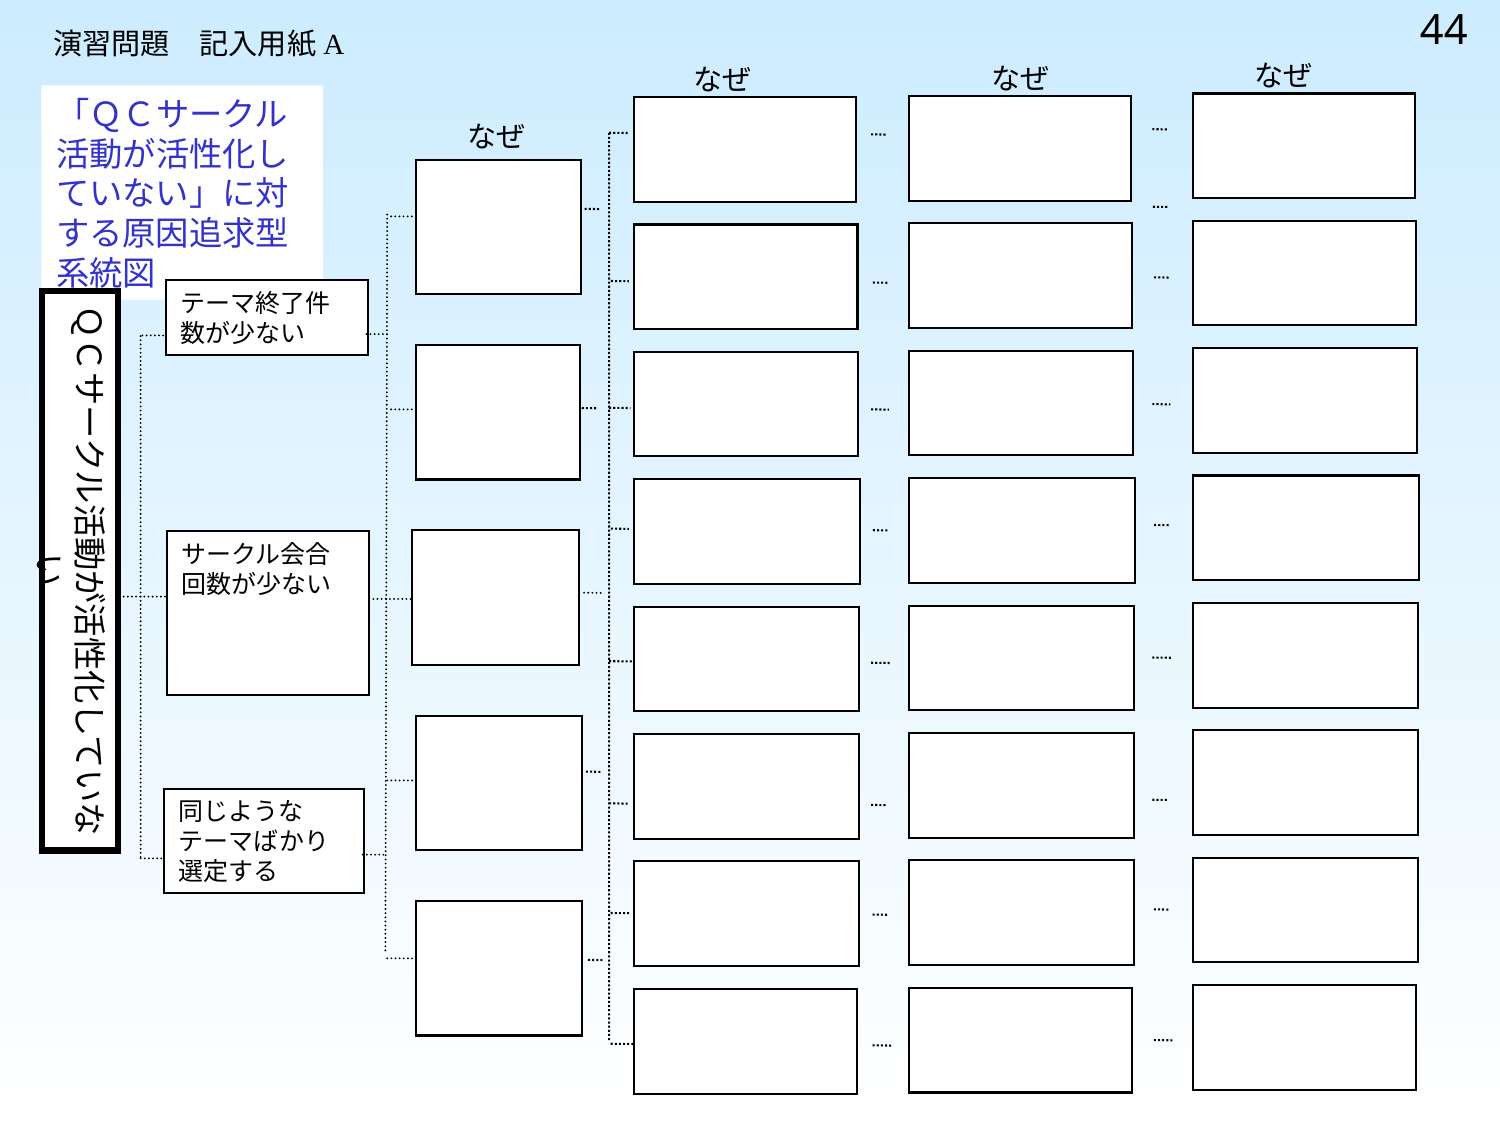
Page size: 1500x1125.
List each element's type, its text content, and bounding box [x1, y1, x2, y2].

text_box 演習問題 記入用紙A [0, 18, 408, 68]
text_box [634, 861, 860, 966]
text_box 44 [1382, 0, 1500, 61]
text_box [909, 733, 1134, 838]
text_box [412, 530, 580, 665]
text_box [1192, 220, 1417, 326]
text_box [1192, 348, 1417, 453]
text_box [634, 224, 858, 329]
text_box [634, 989, 858, 1094]
text_box [909, 223, 1133, 328]
text_box [634, 97, 856, 202]
text_box [416, 159, 581, 295]
text_box [1192, 985, 1416, 1090]
text_box [416, 715, 582, 851]
text_box [634, 734, 860, 839]
text_box [909, 478, 1136, 583]
text_box [1192, 93, 1415, 199]
text_box ＱＣサークル活動が活性化していない [41, 290, 119, 851]
text_box サークル会合回数が少ない [166, 530, 369, 696]
text_box [909, 987, 1132, 1093]
text_box [415, 345, 580, 480]
text_box なぜ [452, 111, 551, 162]
text_box [634, 351, 858, 457]
text_box [909, 605, 1134, 711]
text_box [416, 901, 582, 1036]
text_box [909, 96, 1131, 201]
text_box [1192, 730, 1418, 835]
text_box [634, 479, 861, 584]
text_box 「ＱＣサークル活動が活性化していない」に対する原因追求型系統図 [41, 85, 323, 300]
text_box テーマ終了件数が少ない [166, 280, 368, 355]
text_box [1192, 857, 1418, 963]
text_box [909, 860, 1134, 965]
text_box [909, 350, 1133, 456]
text_box なぜ [678, 53, 790, 104]
text_box なぜ [1240, 50, 1380, 93]
text_box 同じようなテーマばかり選定する [164, 788, 365, 894]
text_box [1192, 603, 1418, 708]
text_box [634, 606, 860, 712]
text_box [1192, 475, 1420, 581]
text_box なぜ [976, 52, 1100, 103]
